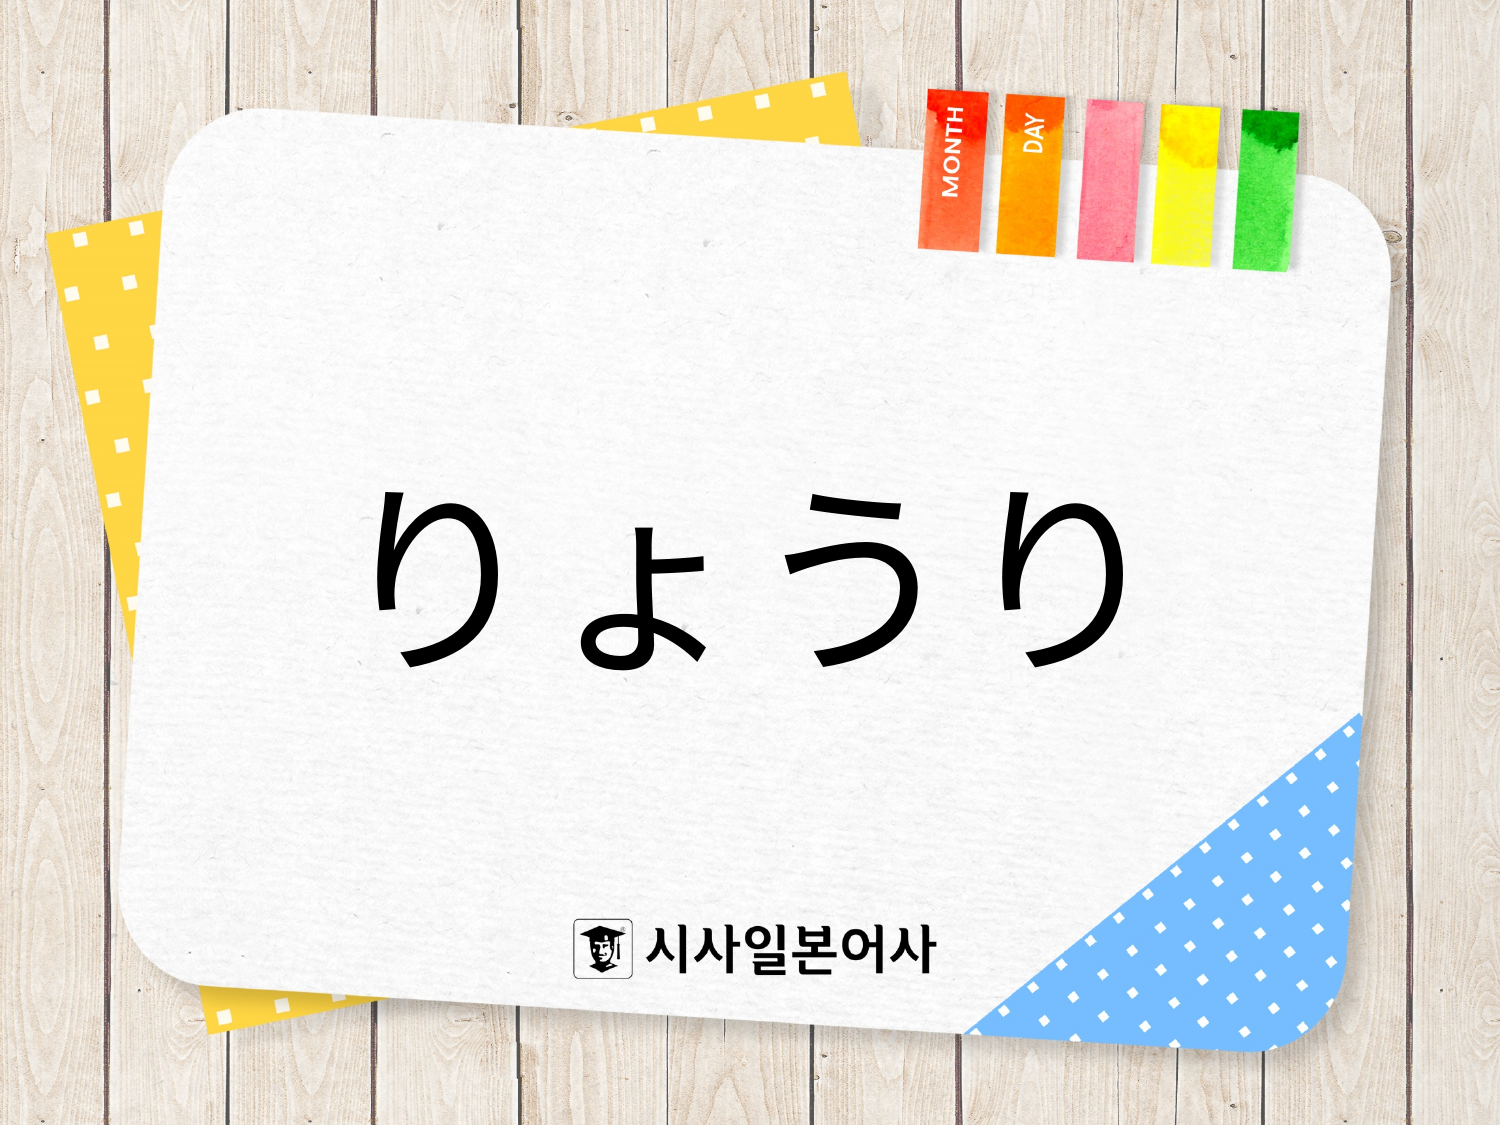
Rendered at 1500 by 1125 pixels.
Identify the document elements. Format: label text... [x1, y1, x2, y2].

picture [0, 0, 1500, 1125]
title りょうり [75, 338, 1425, 811]
